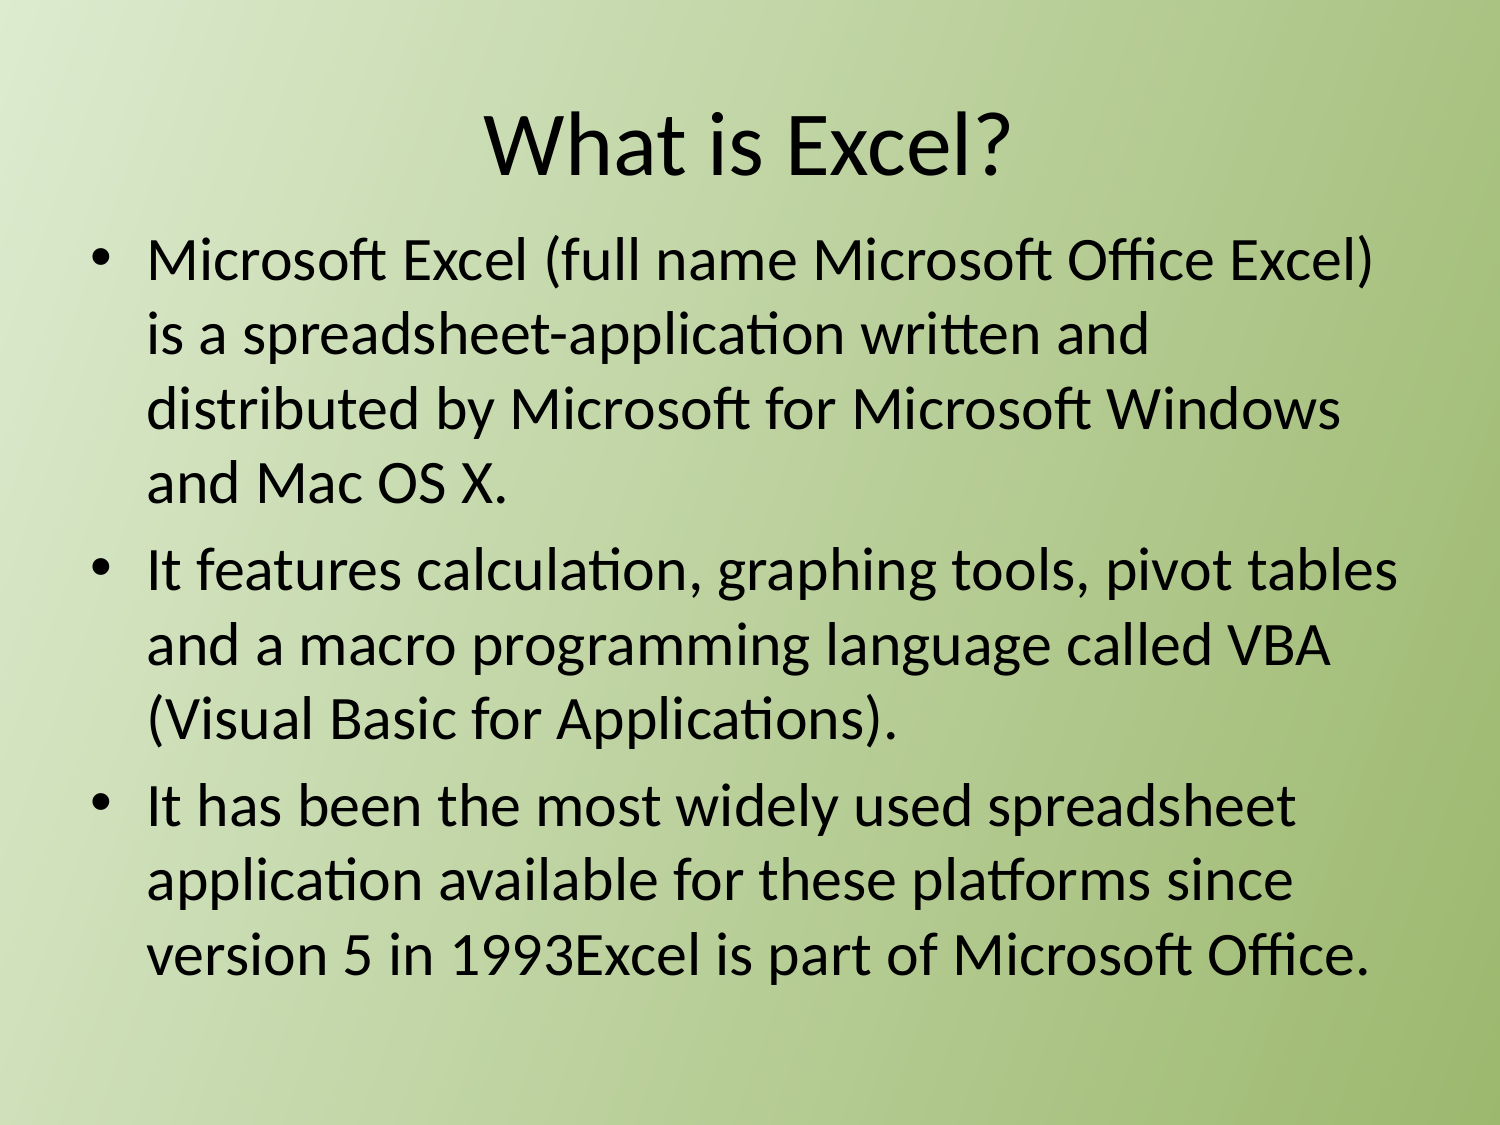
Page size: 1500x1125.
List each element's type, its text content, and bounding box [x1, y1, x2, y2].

title What is Excel? [75, 45, 1425, 210]
list Microsoft Excel (full name Microsoft Office Excel) is a spreadsheet-application written and distributed by Microsoft for Microsoft Windows and Mac OS X. It features calculation, graphing tools, pivot tables and a macro programming language called VBA (Visual Basic for Applications). It has been the most widely used spreadsheet application available for these platforms since version 5 in 1993Excel is part of Microsoft Office. [75, 210, 1425, 1005]
